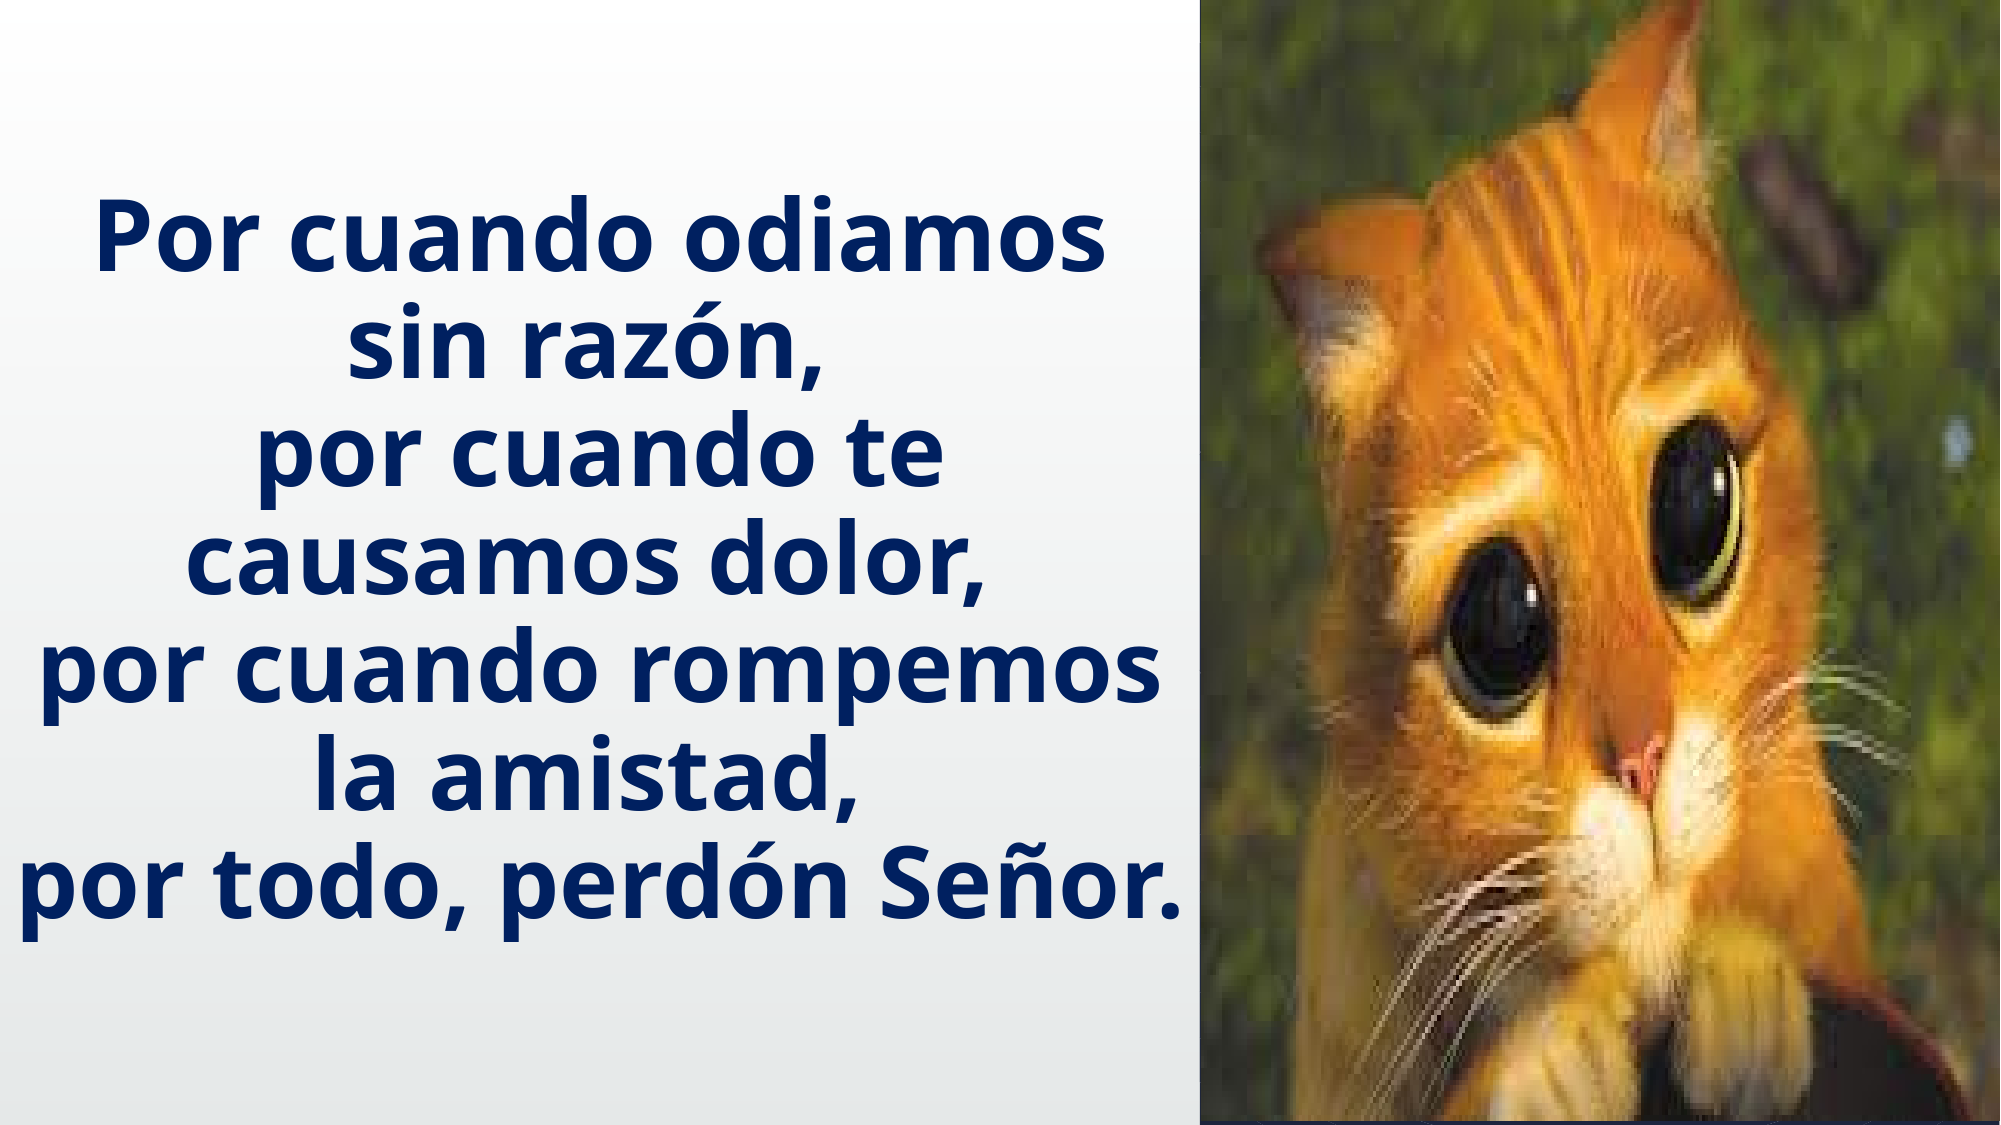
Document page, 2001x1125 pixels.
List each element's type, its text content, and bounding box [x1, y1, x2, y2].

title Por cuando odiamos sin razón, por cuando te causamos dolor, por cuando rompemos la amistad, por todo, perdón Señor. [0, 0, 1200, 1125]
picture [1200, 0, 2000, 1125]
